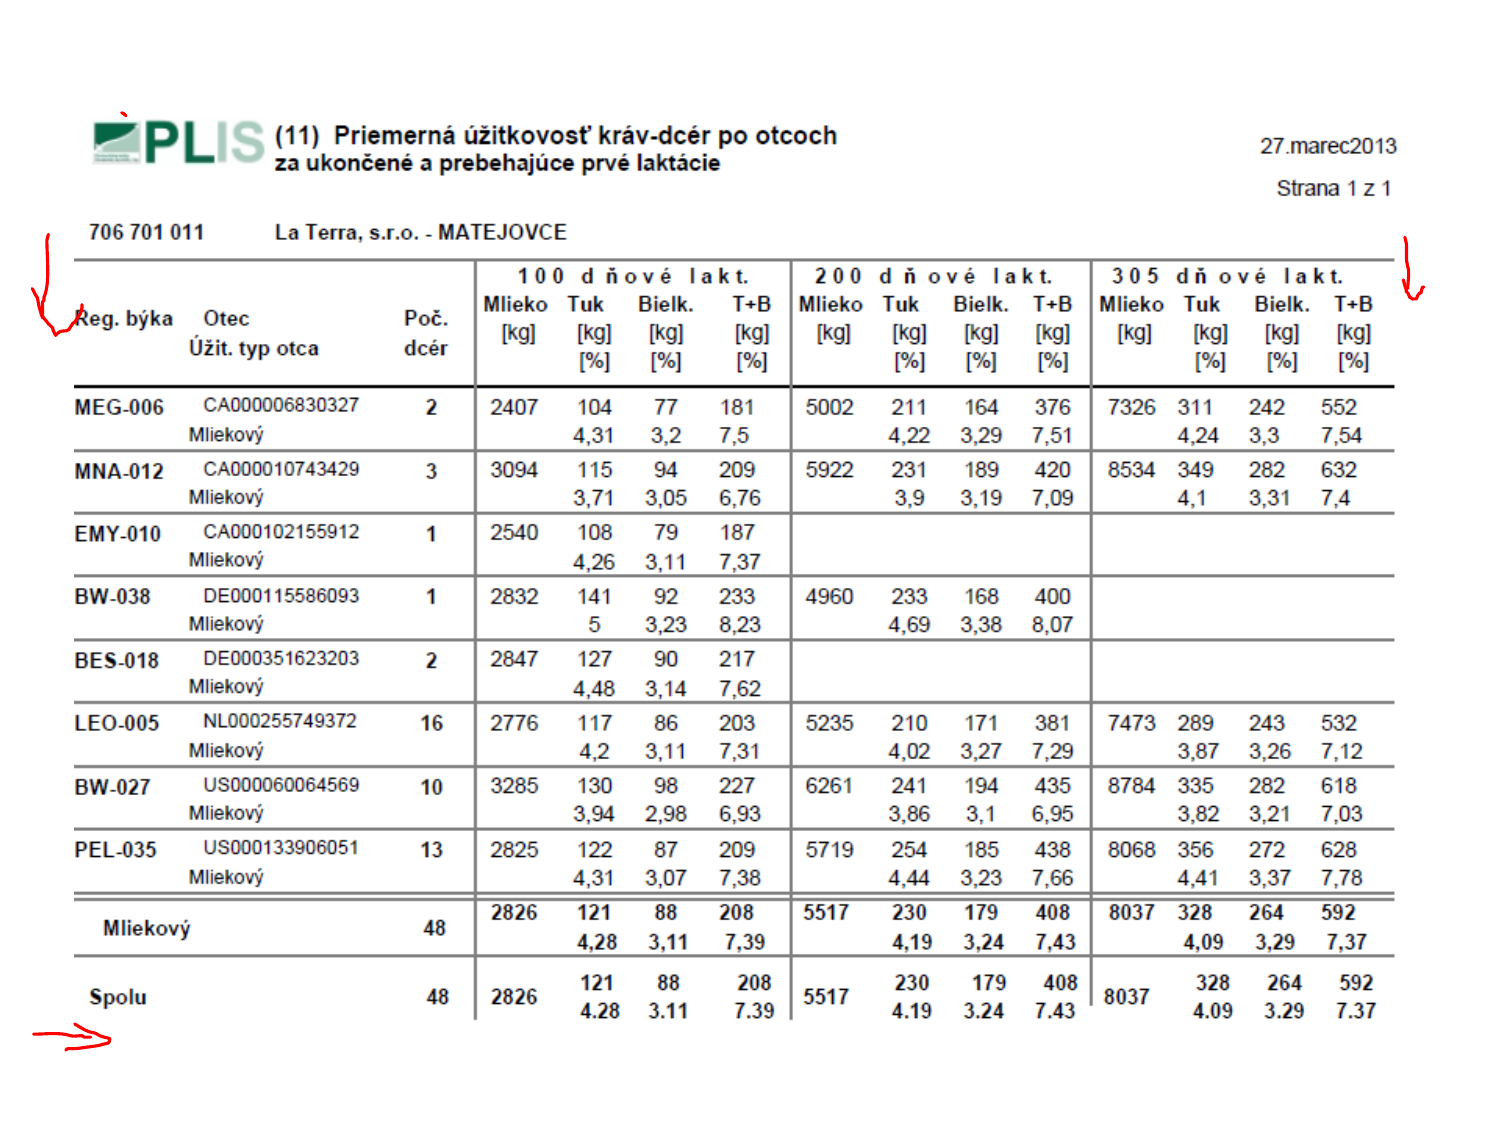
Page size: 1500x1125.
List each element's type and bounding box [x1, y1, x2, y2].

picture [73, 96, 1426, 1029]
